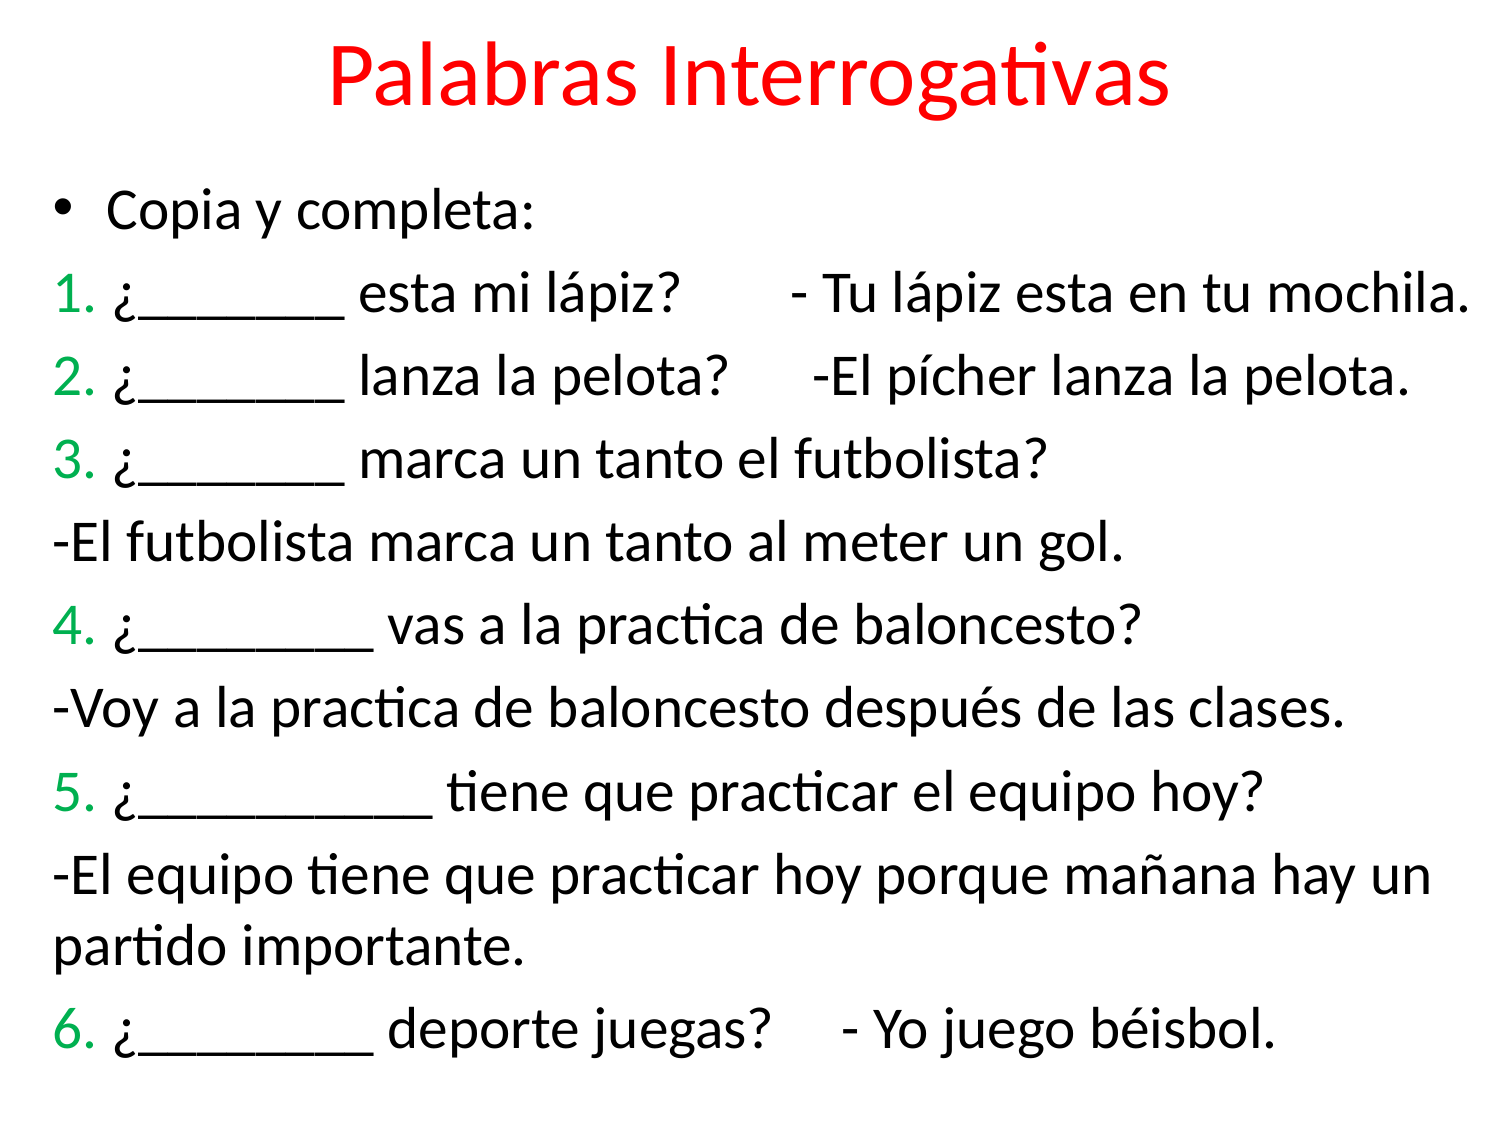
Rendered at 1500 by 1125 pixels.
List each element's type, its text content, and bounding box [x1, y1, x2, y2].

title Palabras Interrogativas [75, 0, 1425, 162]
list Copia y completa: 1. ¿_______ esta mi lápiz? - Tu lápiz esta en tu mochila. 2. ¿_______ lanza la pelota? -El pícher lanza la pelota. 3. ¿_______ marca un tanto el futbolista? -El futbolista marca un tanto al meter un gol. 4. ¿________ vas a la practica de baloncesto? -Voy a la practica de baloncesto después de las clases. 5. ¿__________ tiene que practicar el equipo hoy? -El equipo tiene que practicar hoy porque mañana hay un partido importante. 6. ¿________ deporte juegas? - Yo juego béisbol. [37, 162, 1500, 1100]
